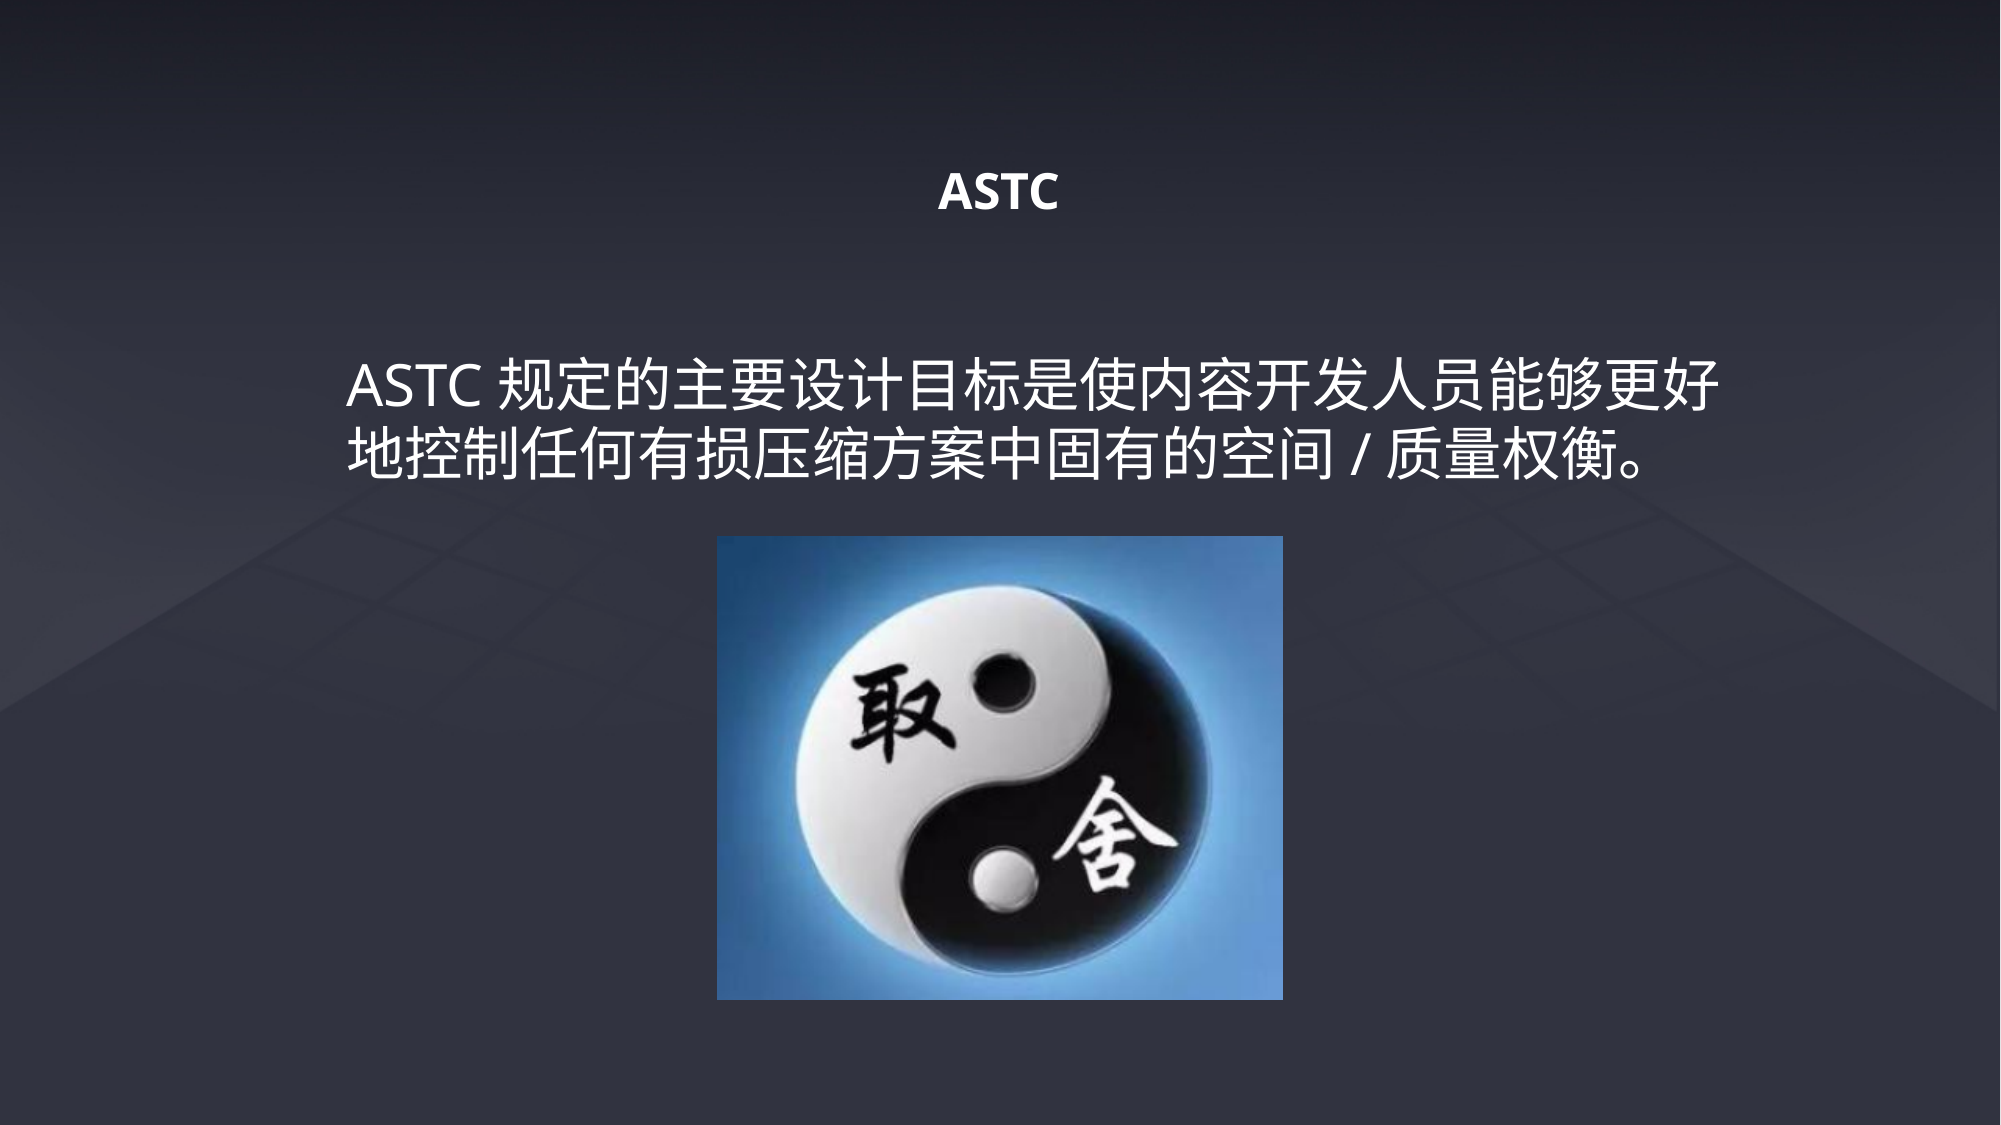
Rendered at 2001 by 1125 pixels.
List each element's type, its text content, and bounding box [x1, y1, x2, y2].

text_box ASTC [796, 151, 1204, 227]
picture [0, 0, 2001, 1125]
text_box ASTC规定的主要设计目标是使内容开发人员能够更好地控制任何有损压缩方案中固有的空间/质量权衡。 [338, 340, 1766, 495]
